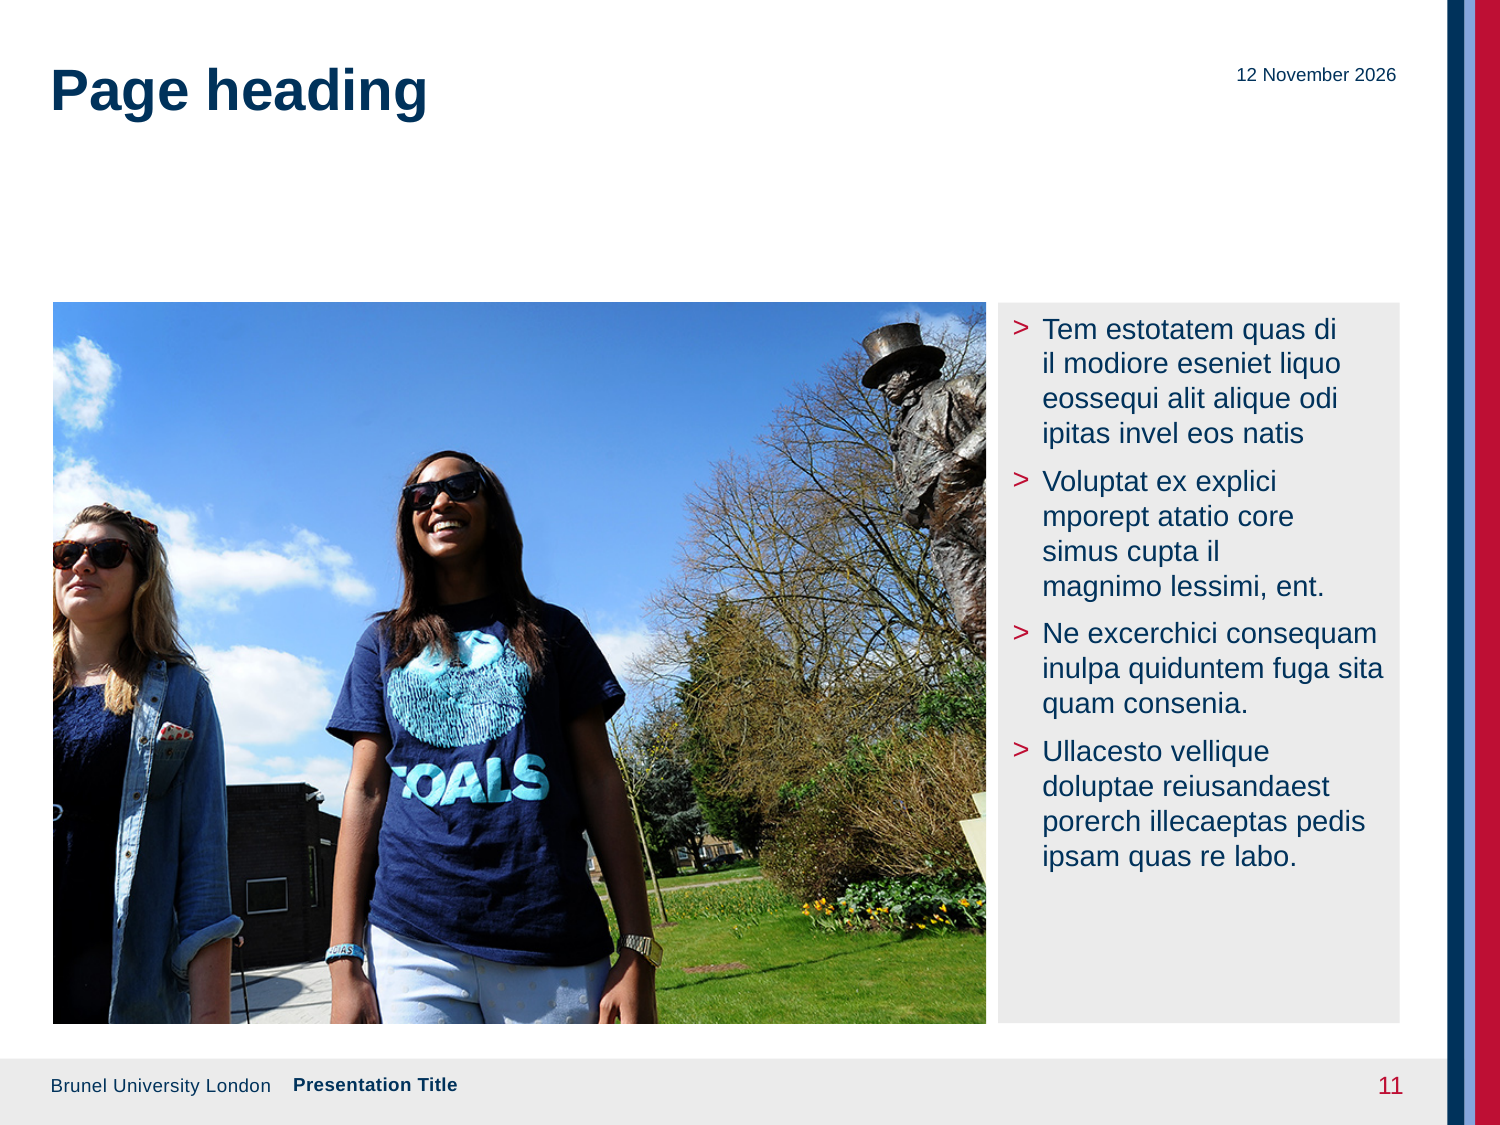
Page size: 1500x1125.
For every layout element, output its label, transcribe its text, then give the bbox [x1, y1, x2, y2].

title Page heading [35, 44, 1400, 232]
footer Presentation Title [278, 1054, 1068, 1115]
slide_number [1198, 44, 1412, 105]
picture [52, 302, 987, 1024]
slide_number 11 [1068, 1054, 1419, 1115]
text_box Tem estotatem quas di il modiore eseniet liquo eossequi alit alique odi ipitas invel eos natis Voluptat ex explici mporept atatio core simus cupta il magnimo lessimi, ent. Ne excerchici consequam inulpa quiduntem fuga sita quam consenia. Ullacesto vellique doluptae reiusandaest porerch illecaeptas pedis ipsam quas re labo. [996, 300, 1402, 1025]
